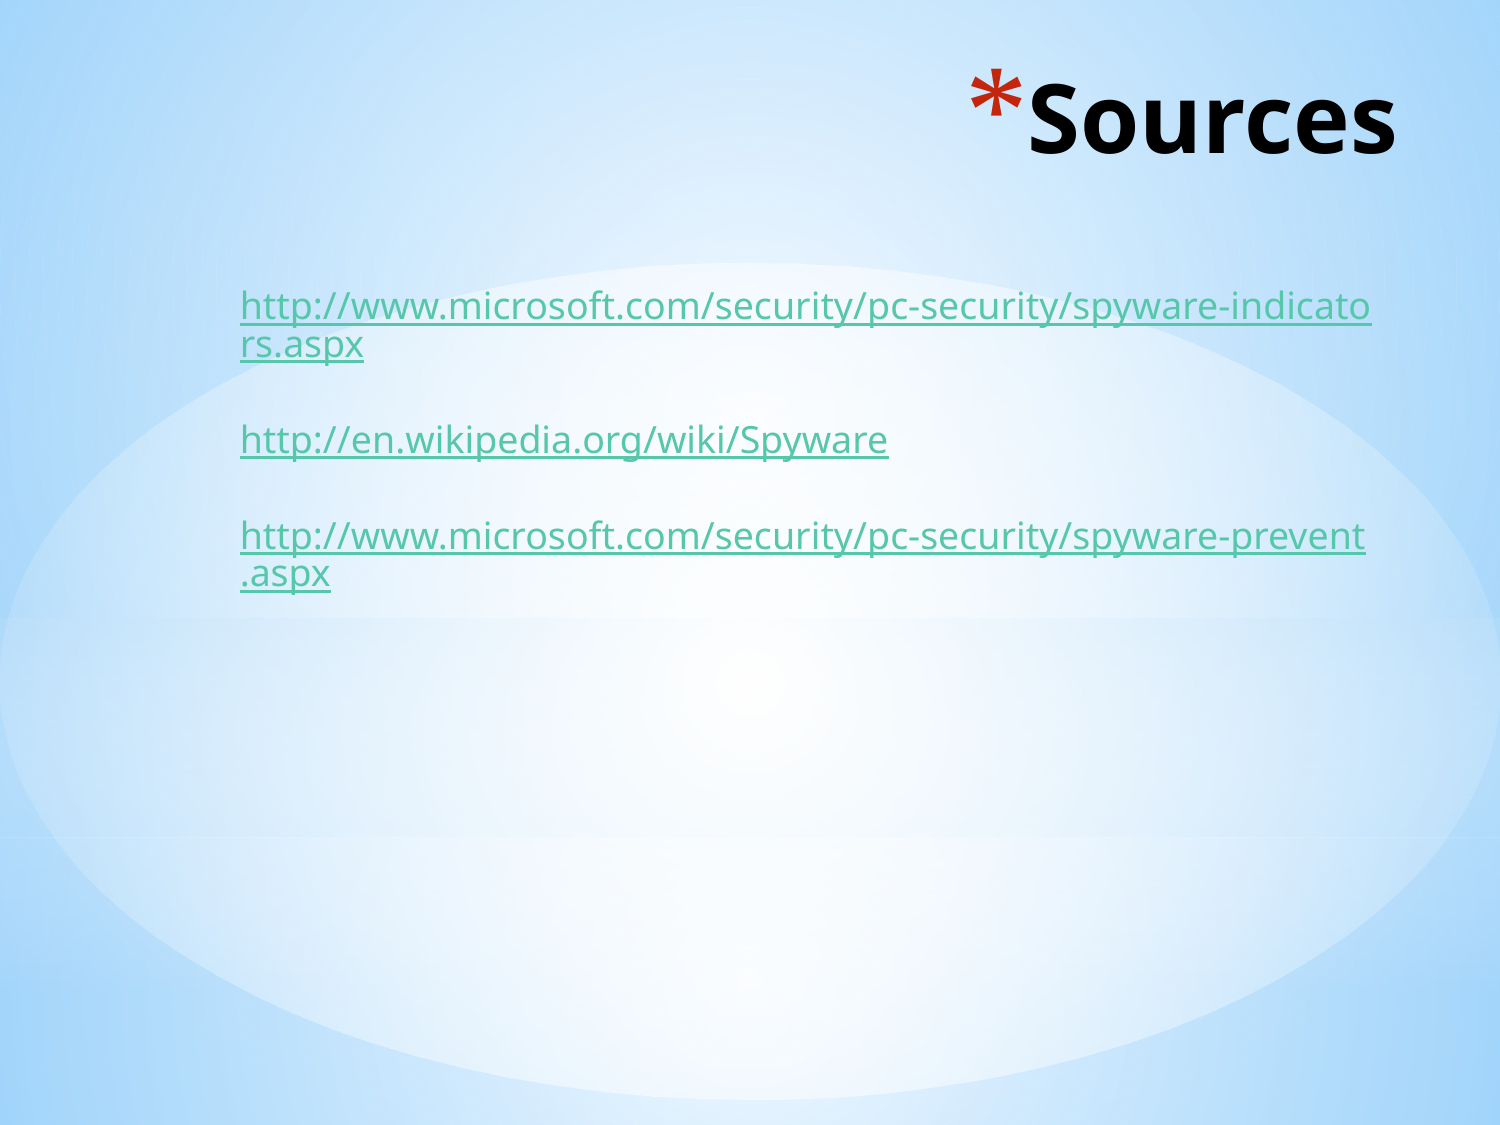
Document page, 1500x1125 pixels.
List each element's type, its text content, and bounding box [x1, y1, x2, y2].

title Sources [62, 50, 1413, 238]
text_box http://www.microsoft.com/security/pc-security/spyware-indicators.aspx http://en.wikipedia.org/wiki/Spyware http://www.microsoft.com/security/pc-security/spyware-prevent.aspx [225, 274, 1388, 578]
